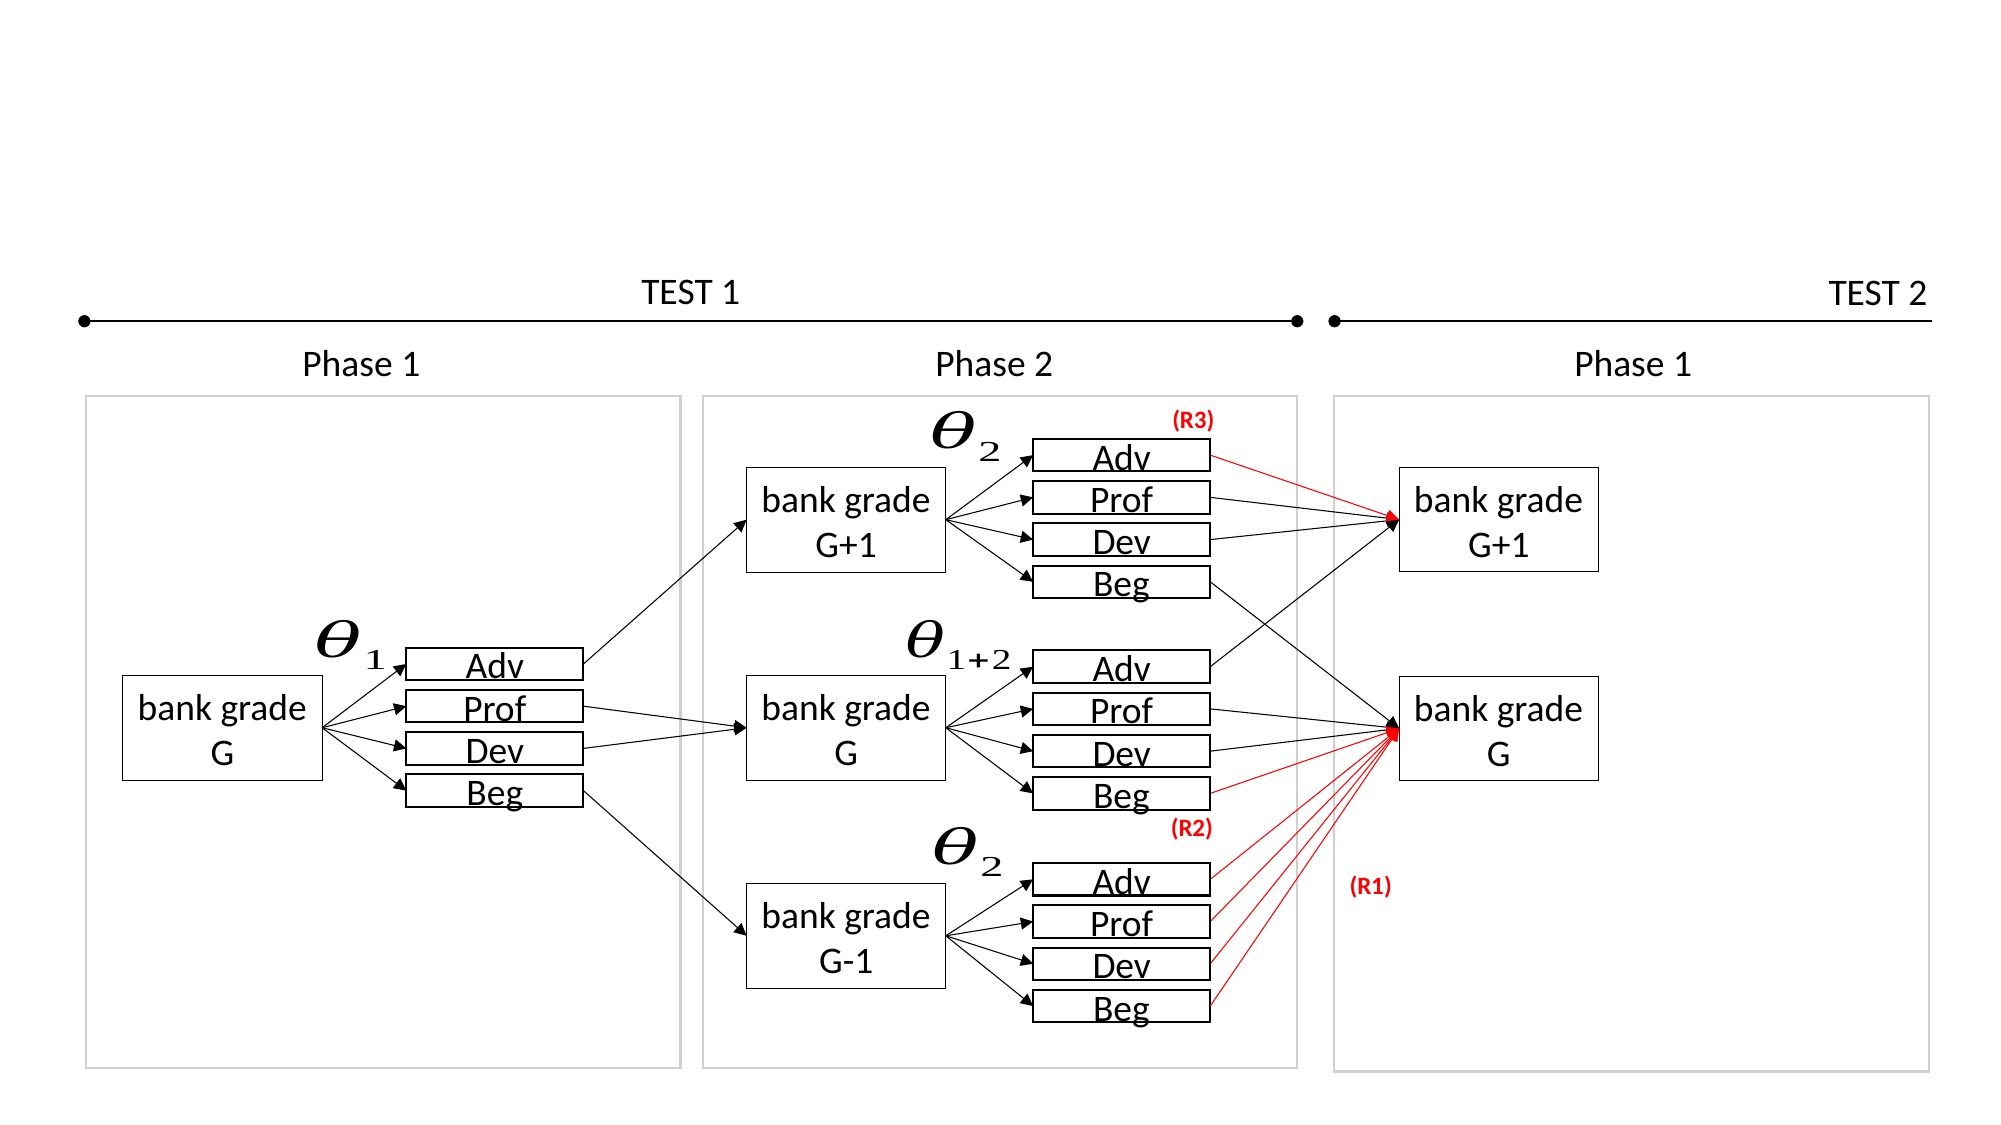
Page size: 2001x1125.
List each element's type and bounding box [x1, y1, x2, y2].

text_box [84, 259, 1944, 1072]
